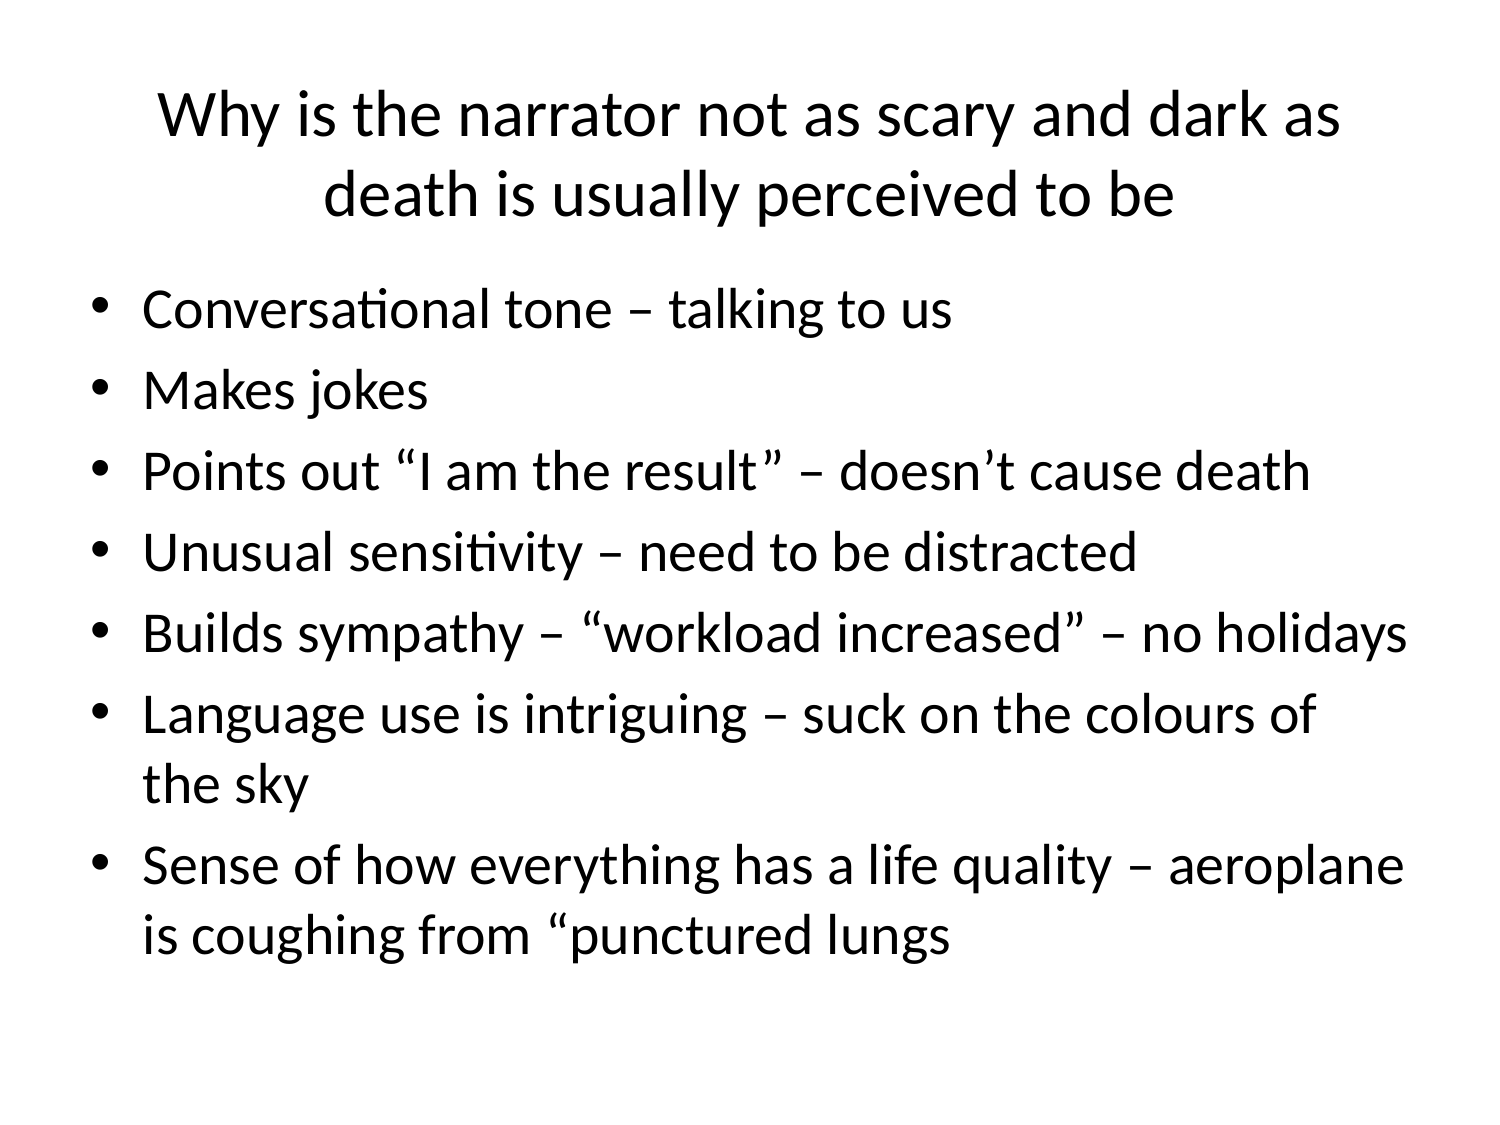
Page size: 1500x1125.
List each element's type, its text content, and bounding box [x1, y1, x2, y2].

title Why is the narrator not as scary and dark as death is usually perceived to be [75, 45, 1425, 256]
list Conversational tone – talking to us Makes jokes Points out “I am the result” – doesn’t cause death Unusual sensitivity – need to be distracted Builds sympathy – “workload increased” – no holidays Language use is intriguing – suck on the colours of the sky Sense of how everything has a life quality – aeroplane is coughing from “punctured lungs [75, 262, 1425, 1005]
